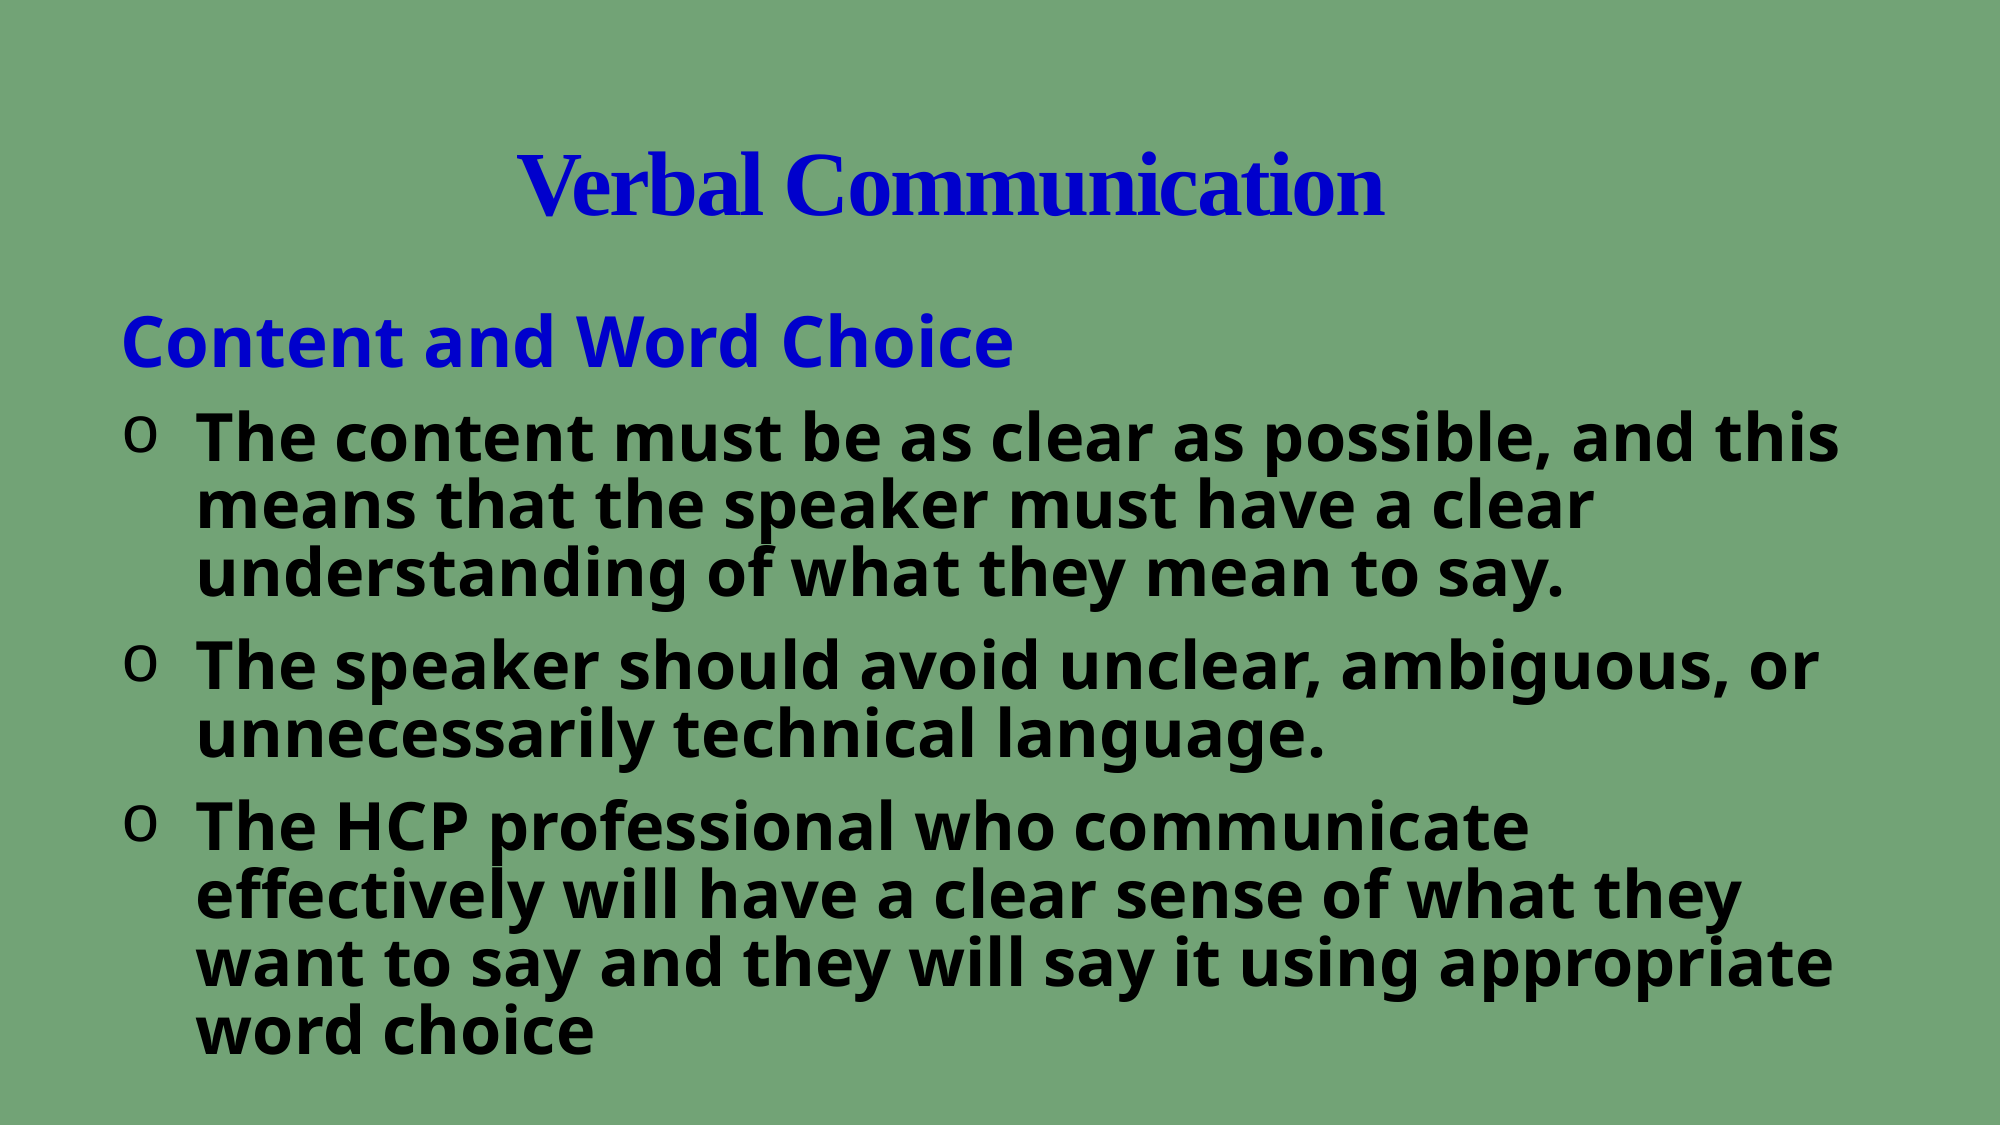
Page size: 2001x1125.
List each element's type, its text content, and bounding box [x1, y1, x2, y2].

subtitle Content and Word Choice The content must be as clear as possible, and this means that the speaker must have a clear understanding of what they mean to say. The speaker should avoid unclear, ambiguous, or unnecessarily technical language. The HCP professional who communicate effectively will have a clear sense of what they want to say and they will say it using appropriate word choice [105, 302, 1891, 1021]
title Verbal Communication [227, 105, 1676, 241]
